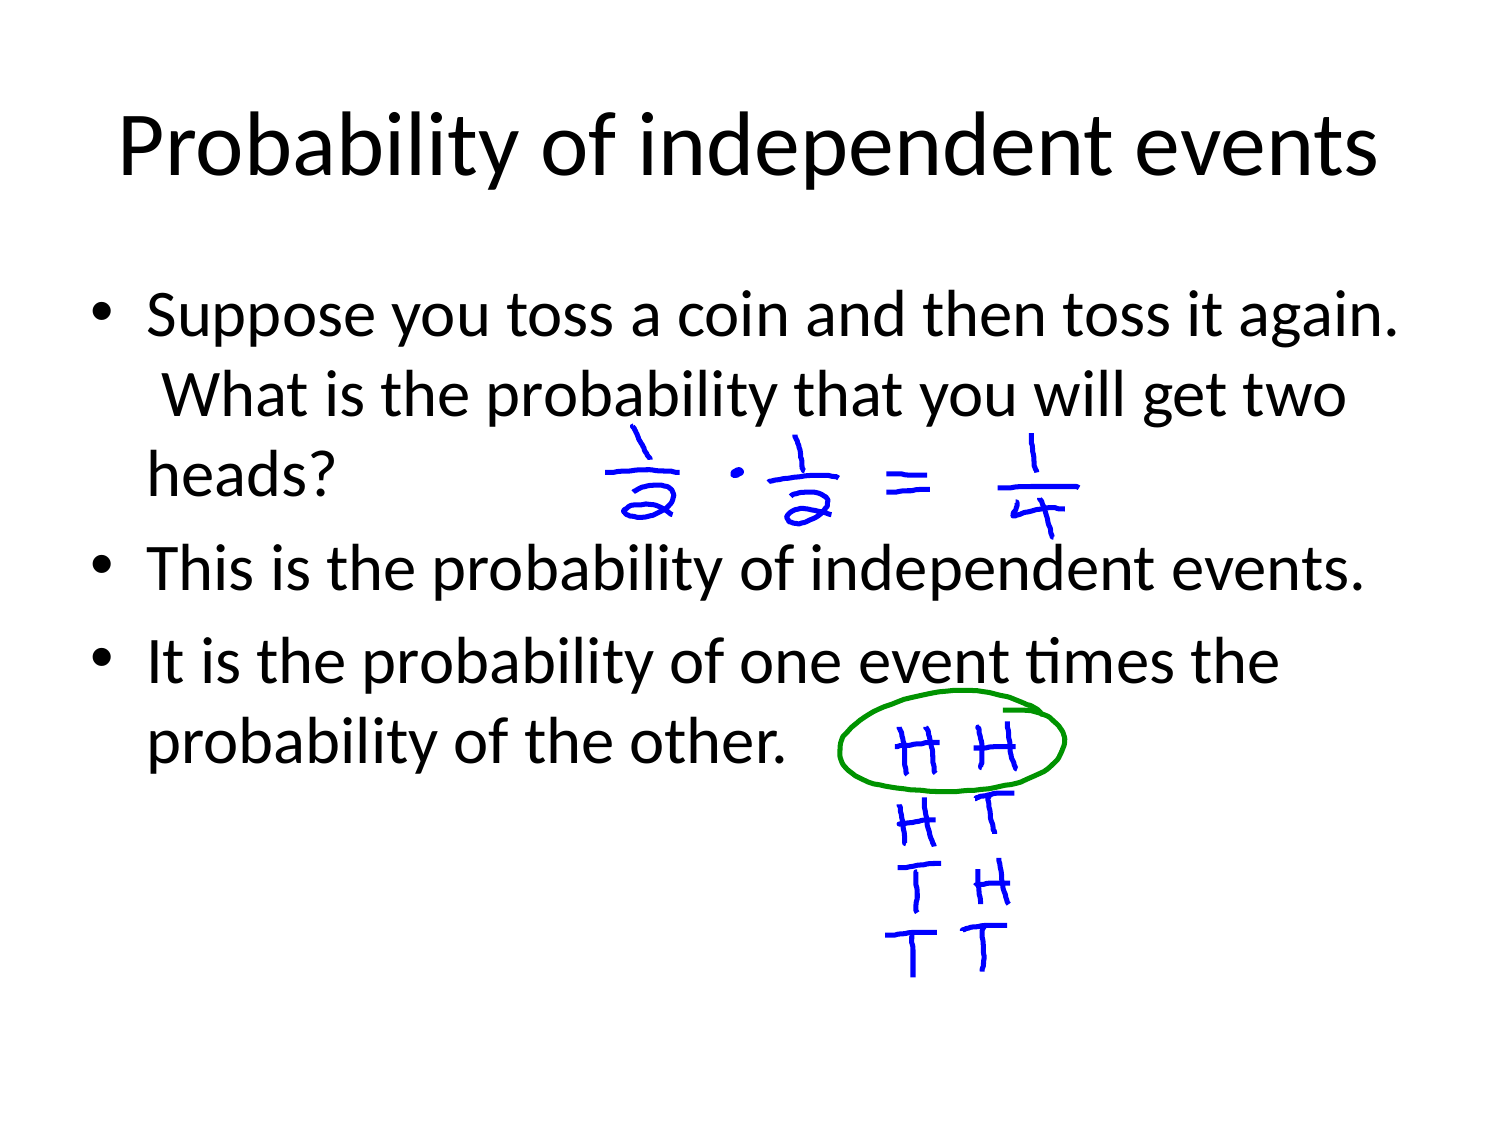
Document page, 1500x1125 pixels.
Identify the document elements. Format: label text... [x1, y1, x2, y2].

list Suppose you toss a coin and then toss it again. What is the probability that you will get two heads? This is the probability of independent events. It is the probability of one event times the probability of the other. [75, 262, 1425, 1005]
title Probability of independent events [75, 45, 1425, 233]
text_box [732, 468, 743, 477]
text_box [605, 468, 680, 474]
text_box [785, 491, 832, 525]
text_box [839, 690, 1066, 978]
text_box [1030, 433, 1038, 473]
text_box [997, 485, 1080, 489]
text_box [886, 488, 930, 493]
text_box [1045, 506, 1065, 510]
text_box [631, 425, 651, 460]
text_box [767, 474, 840, 483]
text_box [794, 434, 806, 472]
text_box [622, 484, 675, 519]
text_box [1038, 497, 1054, 538]
text_box [1012, 501, 1043, 517]
